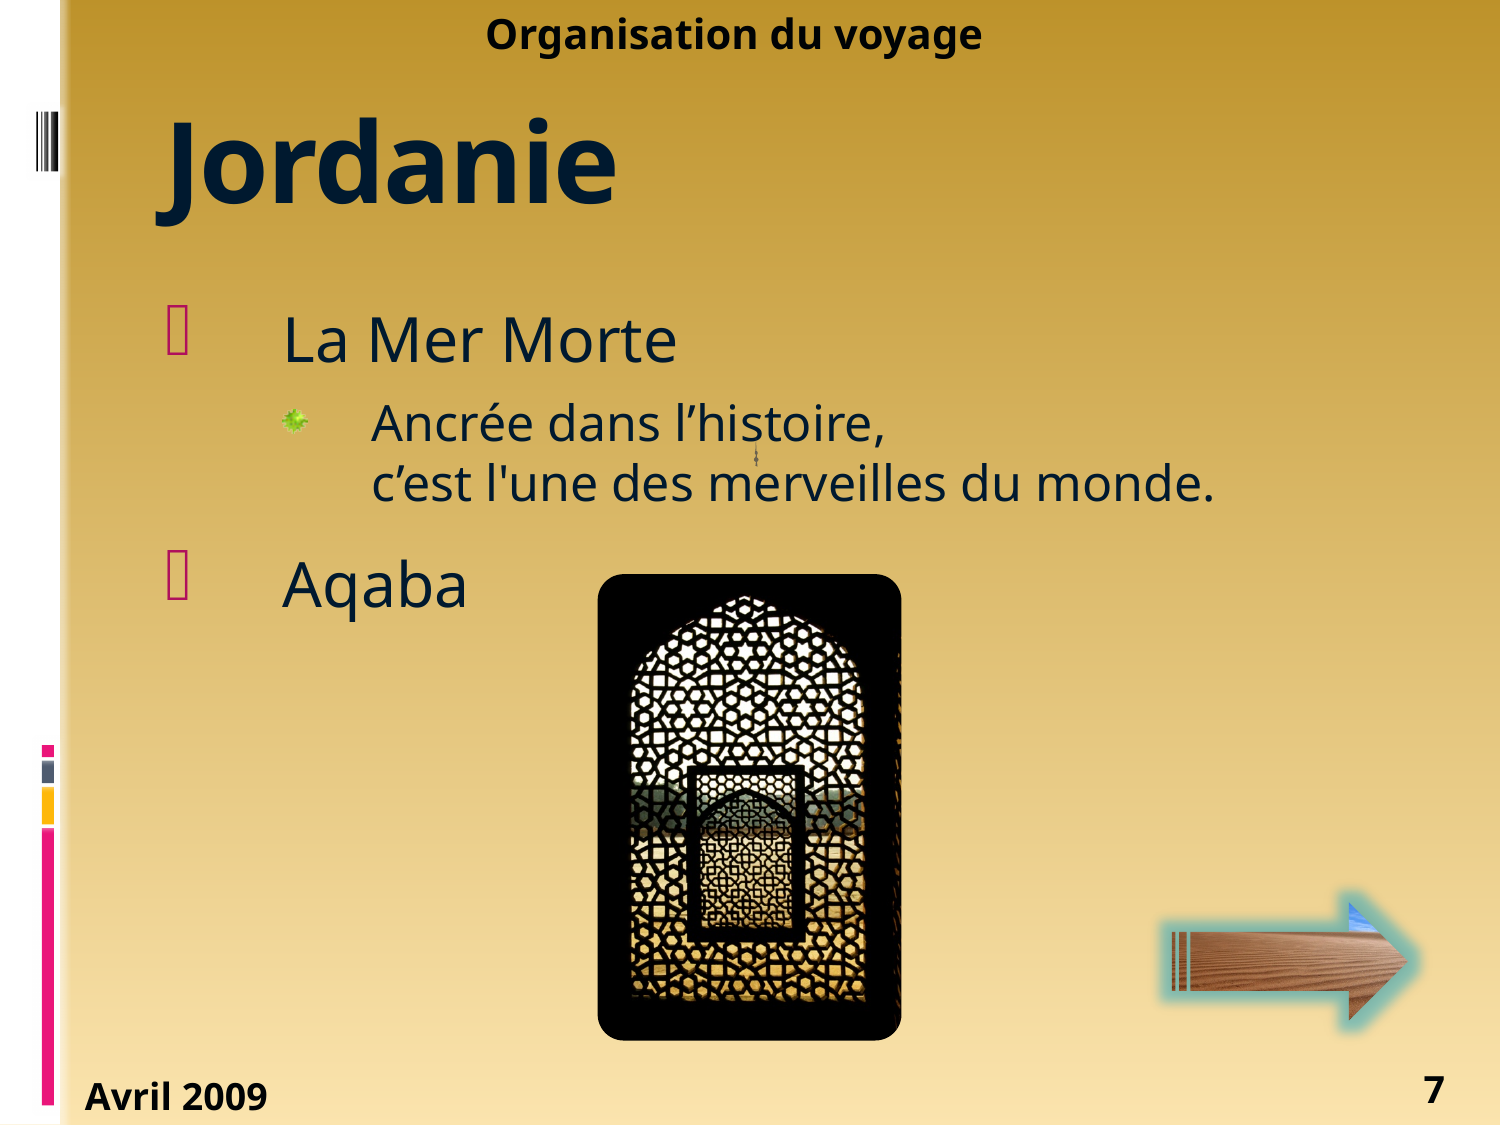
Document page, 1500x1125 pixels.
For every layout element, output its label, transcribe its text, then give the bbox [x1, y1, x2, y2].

picture [597, 573, 902, 1041]
picture [282, 409, 308, 434]
title Jordanie [150, 83, 1425, 234]
text_box [753, 437, 759, 467]
slide_number Avril 2009 [70, 1065, 340, 1125]
footer Organisation du voyage [445, 0, 1024, 73]
slide_number 7 [1408, 1055, 1500, 1125]
list La Mer Morte Ancrée dans l’histoire, c’est l'une des merveilles du monde. Aqaba [150, 292, 1425, 1043]
text_box [598, 435, 902, 564]
